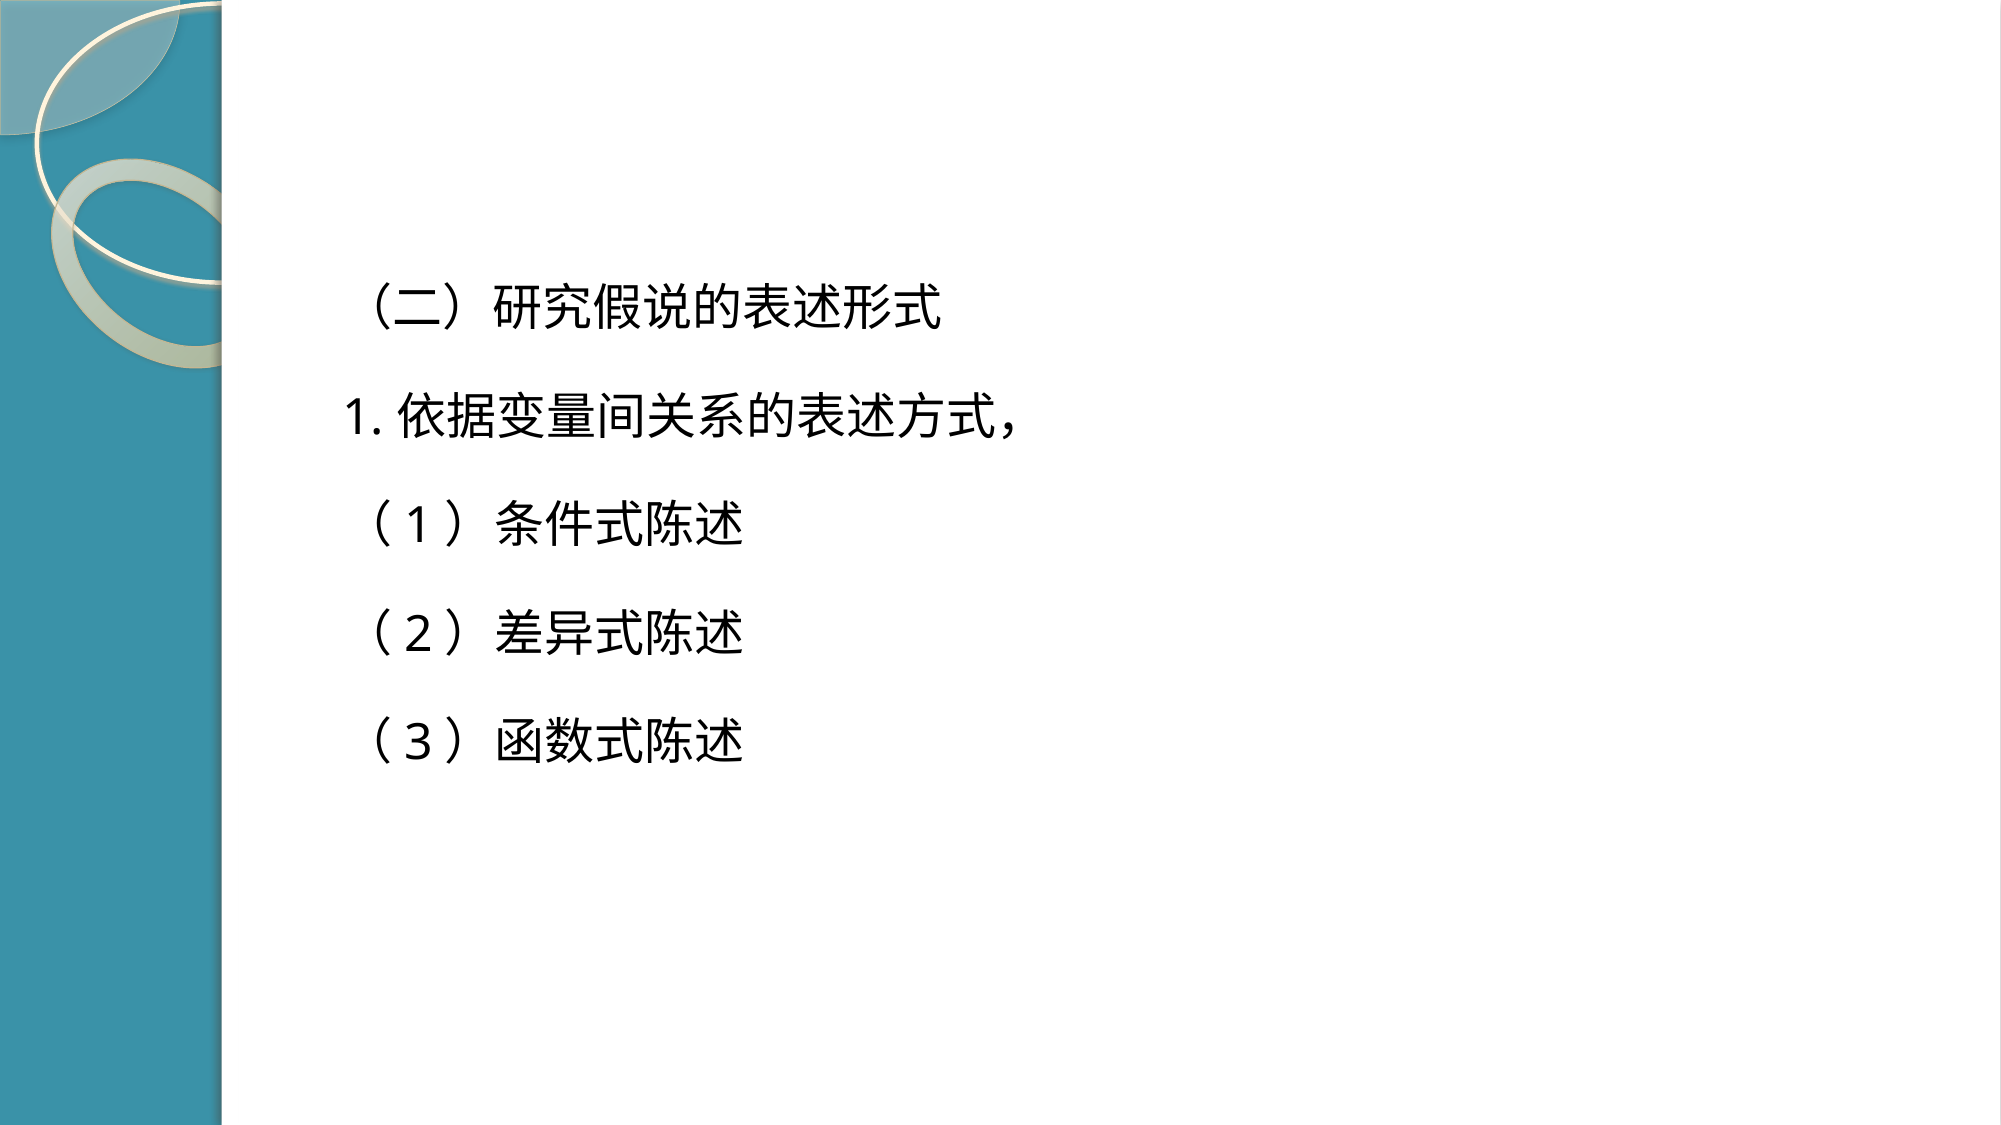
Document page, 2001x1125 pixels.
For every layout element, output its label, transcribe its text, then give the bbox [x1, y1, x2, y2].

list （二）研究假说的表述形式 1.依据变量间关系的表述方式， （1）条件式陈述 （2）差异式陈述 （3）函数式陈述 [313, 232, 1954, 1021]
